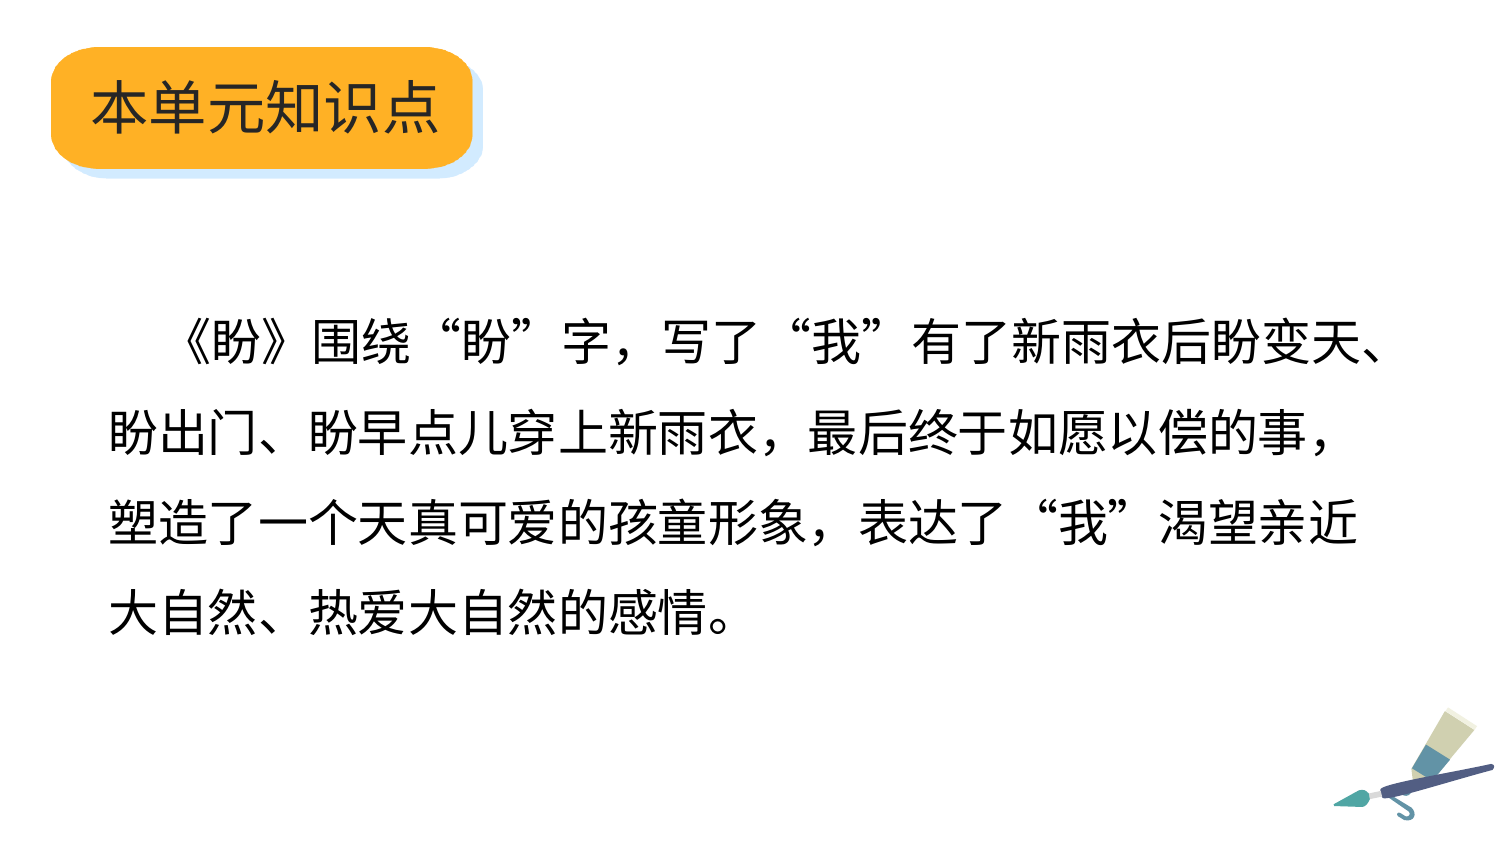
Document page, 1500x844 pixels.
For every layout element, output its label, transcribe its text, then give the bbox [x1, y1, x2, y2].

picture [51, 47, 483, 179]
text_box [1358, 708, 1481, 844]
text_box 《盼》围绕“盼”字，写了“我”有了新雨衣后盼变天、盼出门、盼早点儿穿上新雨衣，最后终于如愿以偿的事，塑造了一个天真可爱的孩童形象，表达了“我”渴望亲近大自然、热爱大自然的感情。 [96, 261, 1403, 648]
